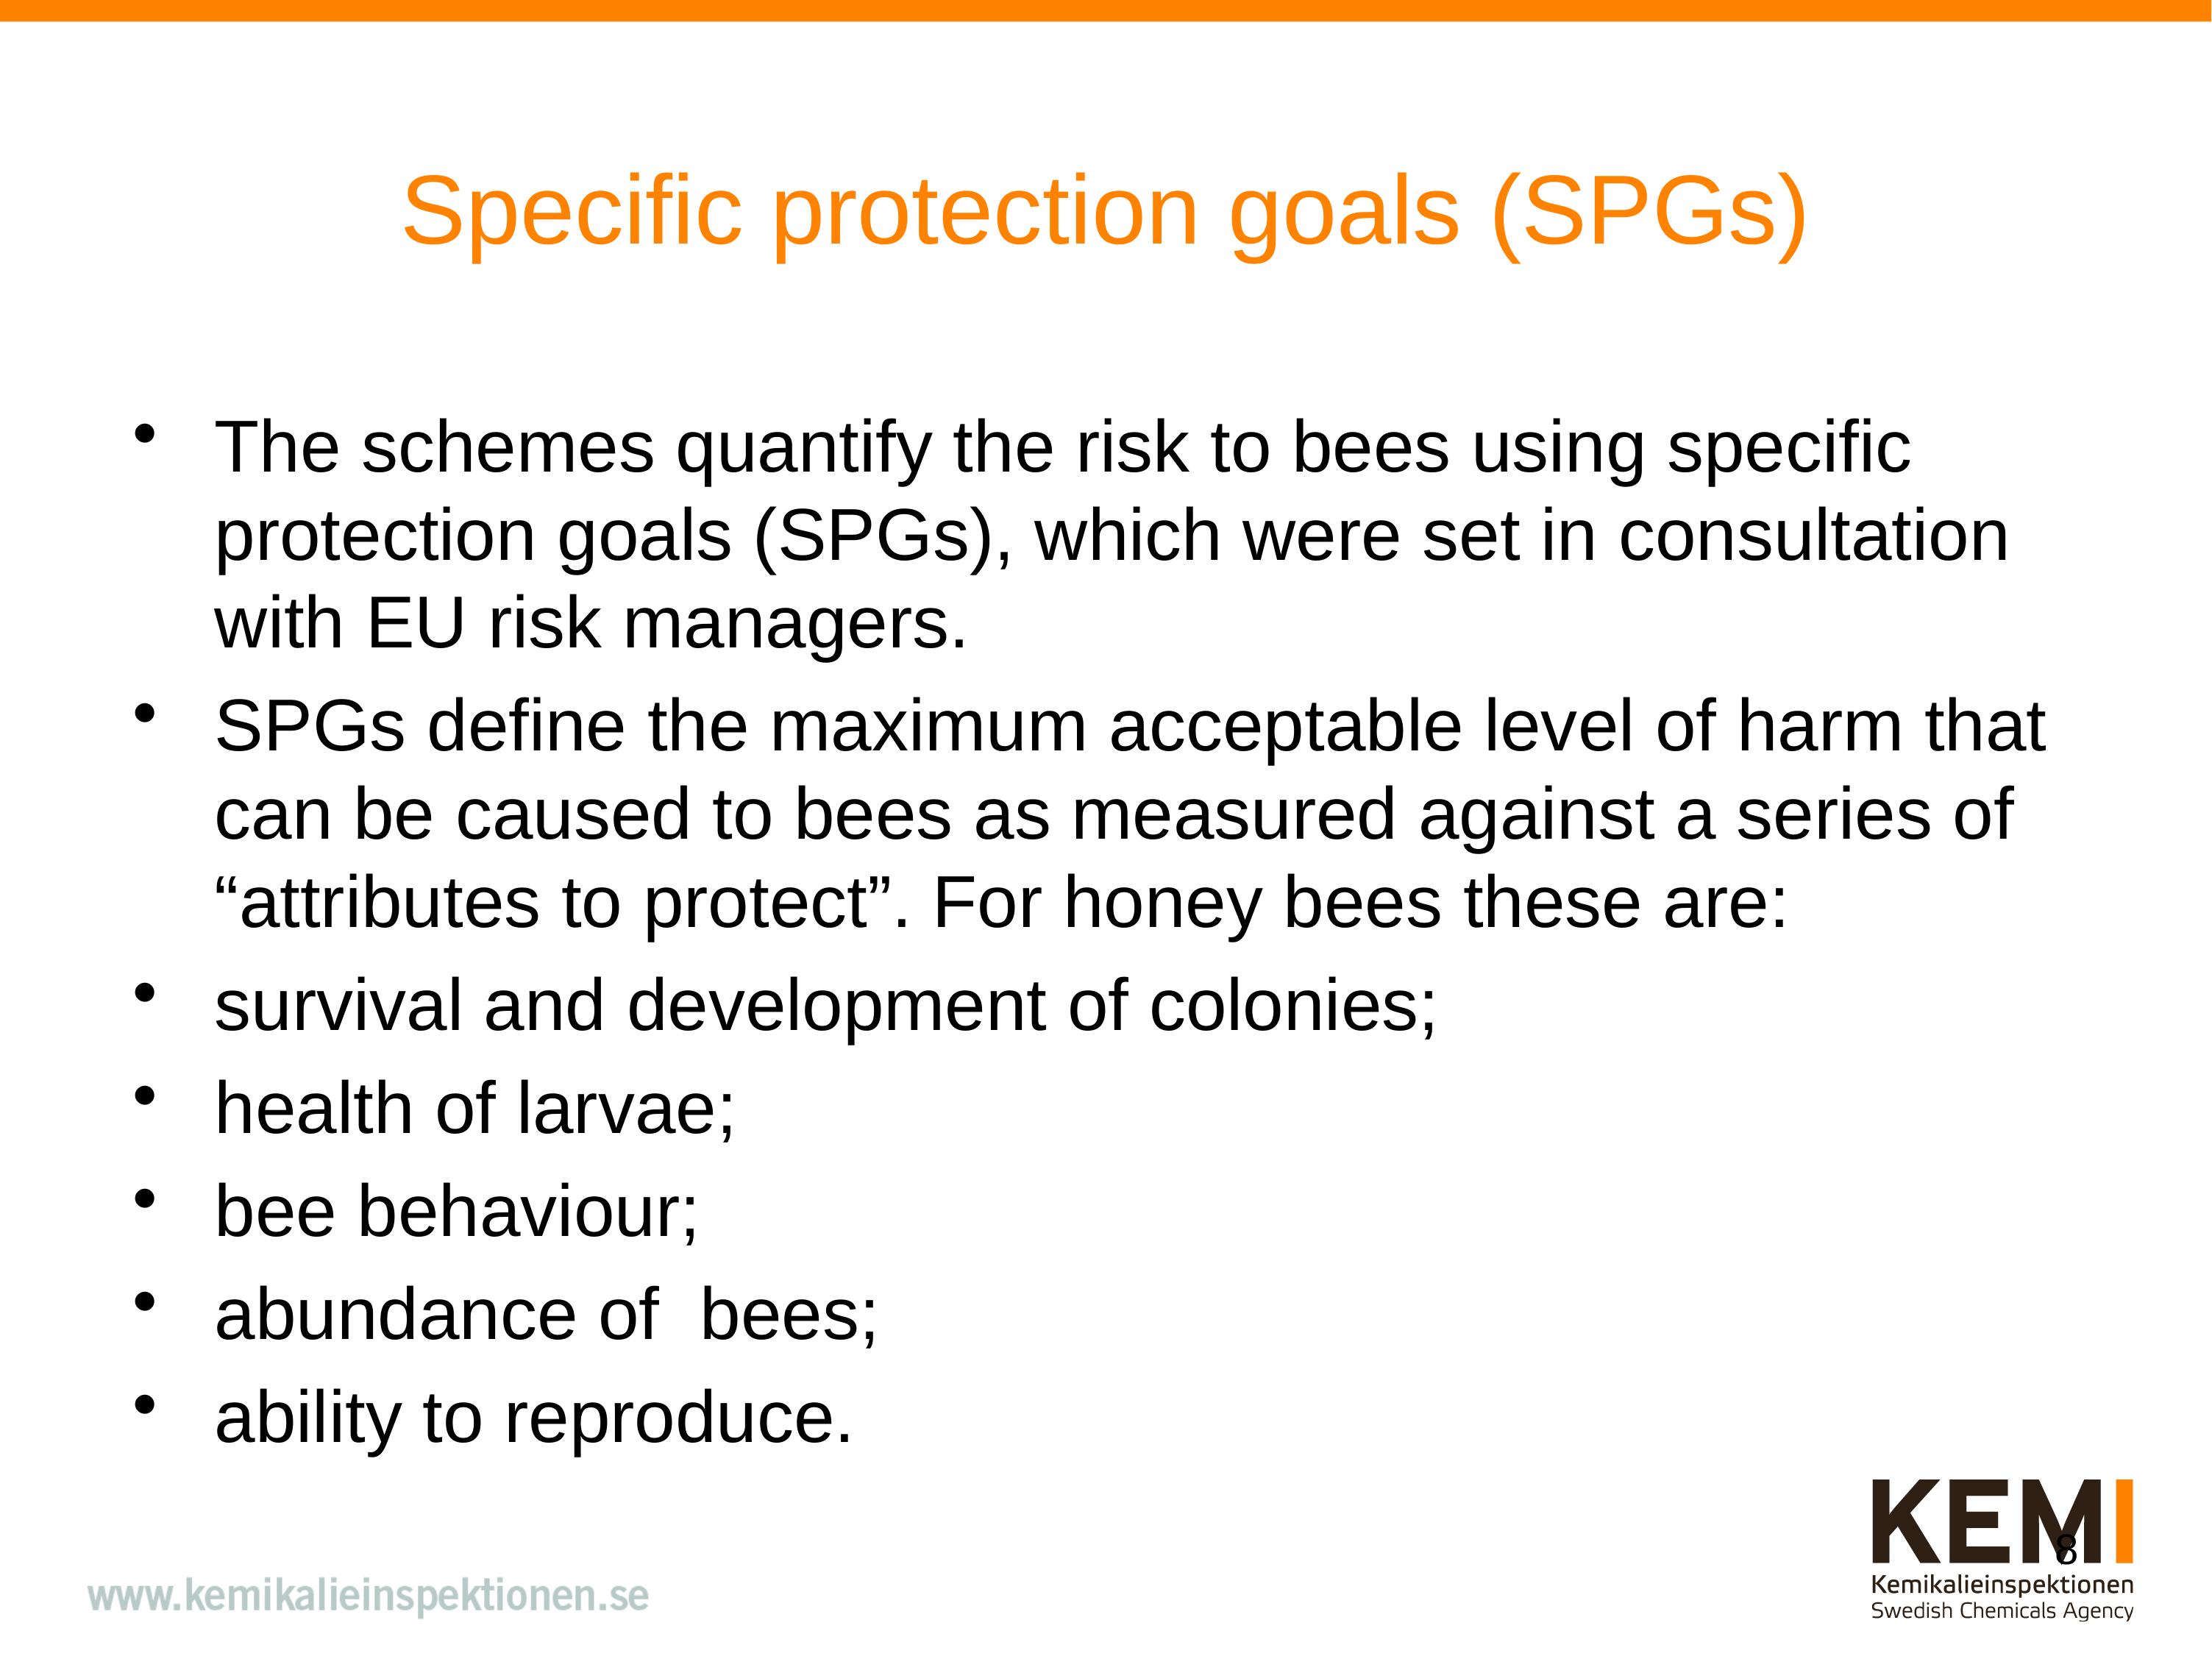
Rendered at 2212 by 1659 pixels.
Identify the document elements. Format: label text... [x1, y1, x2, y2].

picture [87, 1573, 652, 1621]
title Specific protection goals (SPGs) [110, 66, 2101, 344]
list The schemes quantify the risk to bees using specific protection goals (SPGs), which were set in consultation with EU risk managers. SPGs define the maximum acceptable level of harm that can be caused to bees as measured against a series of “attributes to protect”. For honey bees these are: survival and development of colonies; health of larvae; bee behaviour; abundance of bees; ability to reproduce. [110, 387, 2101, 1482]
slide_number 8 [1585, 1510, 2101, 1627]
picture [1872, 1479, 2133, 1621]
